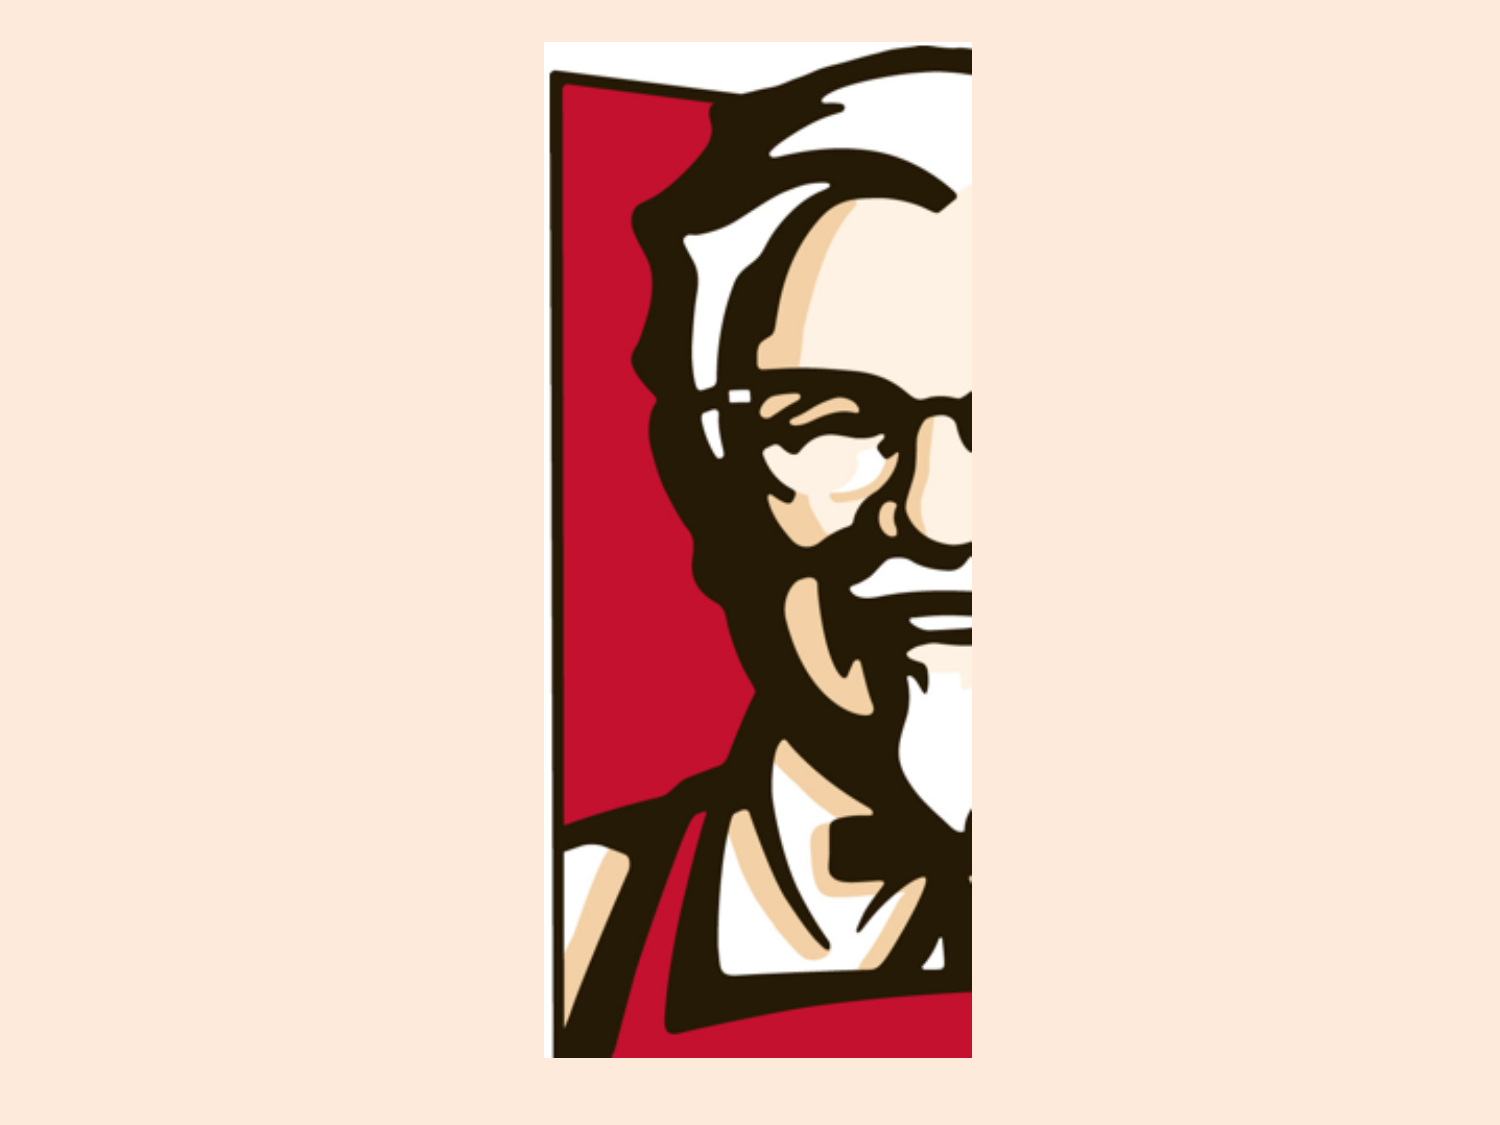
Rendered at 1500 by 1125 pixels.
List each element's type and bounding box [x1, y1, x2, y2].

picture [544, 42, 973, 1058]
